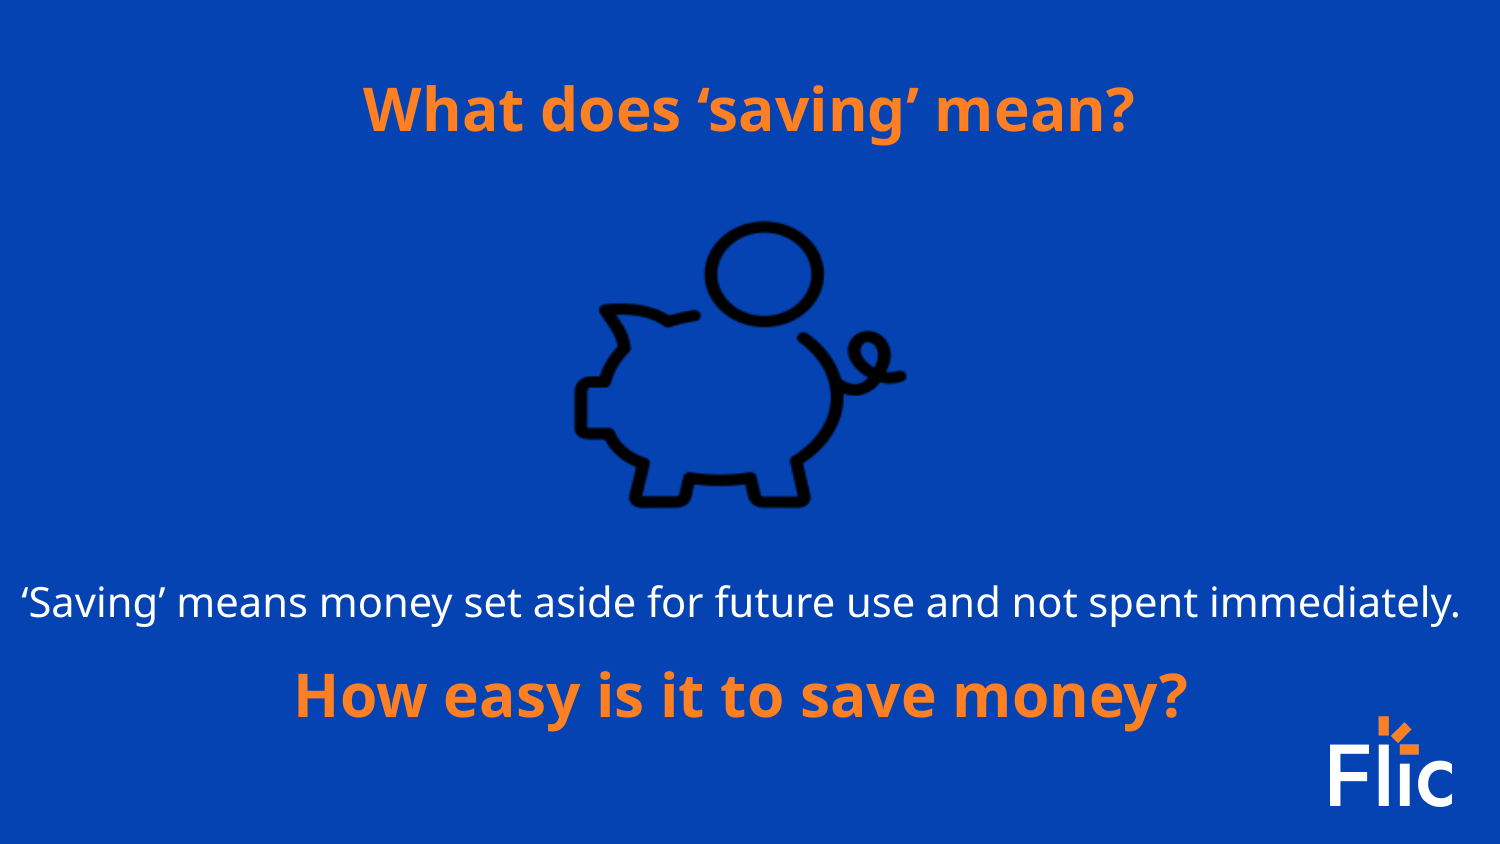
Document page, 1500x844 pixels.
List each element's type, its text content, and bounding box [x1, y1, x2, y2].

picture [561, 212, 922, 531]
text_box ‘Saving’ means money set aside for future use and not spent immediately. [0, 560, 1486, 641]
picture [1330, 716, 1452, 807]
text_box What does ‘saving’ mean? [271, 64, 1229, 150]
text_box How easy is it to save money? [262, 651, 1221, 736]
